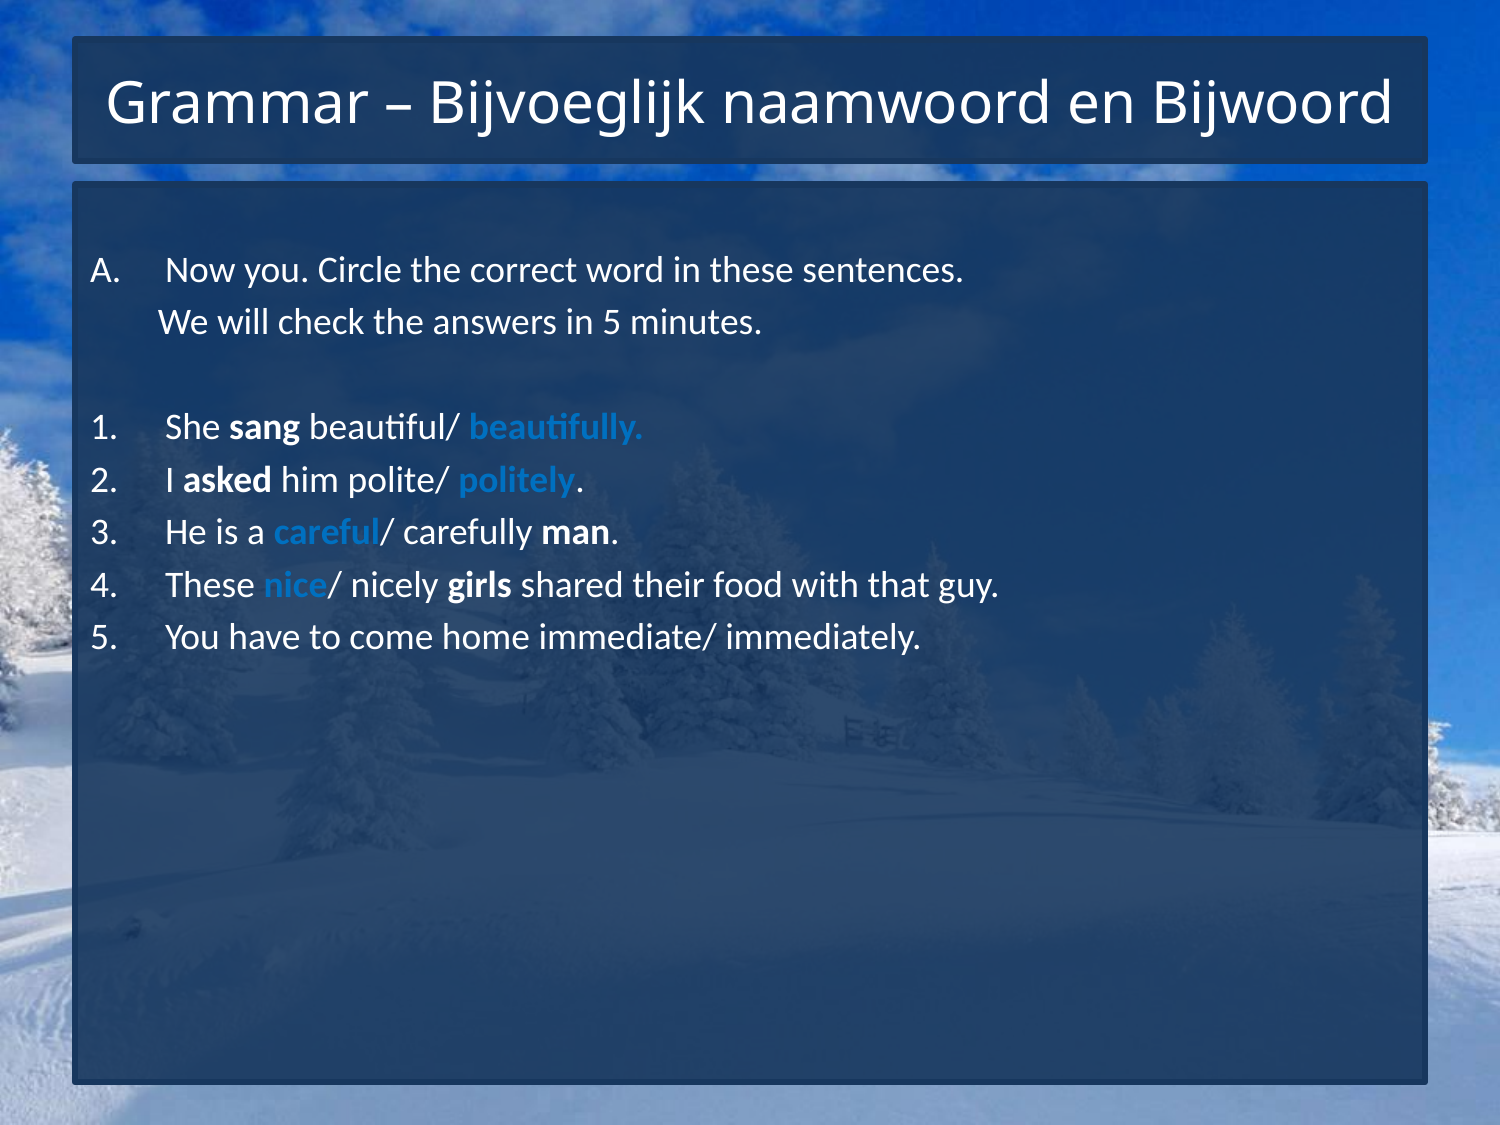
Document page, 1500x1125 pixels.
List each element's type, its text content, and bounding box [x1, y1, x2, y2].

list Now you. Circle the correct word in these sentences. We will check the answers in 5 minutes. She sang beautiful/ beautifully. I asked him polite/ politely. He is a careful/ carefully man. These nice/ nicely girls shared their food with that guy. You have to come home immediate/ immediately. [72, 181, 1428, 1085]
title Grammar – Bijvoeglijk naamwoord en Bijwoord [72, 36, 1428, 164]
picture [0, 0, 1500, 1125]
